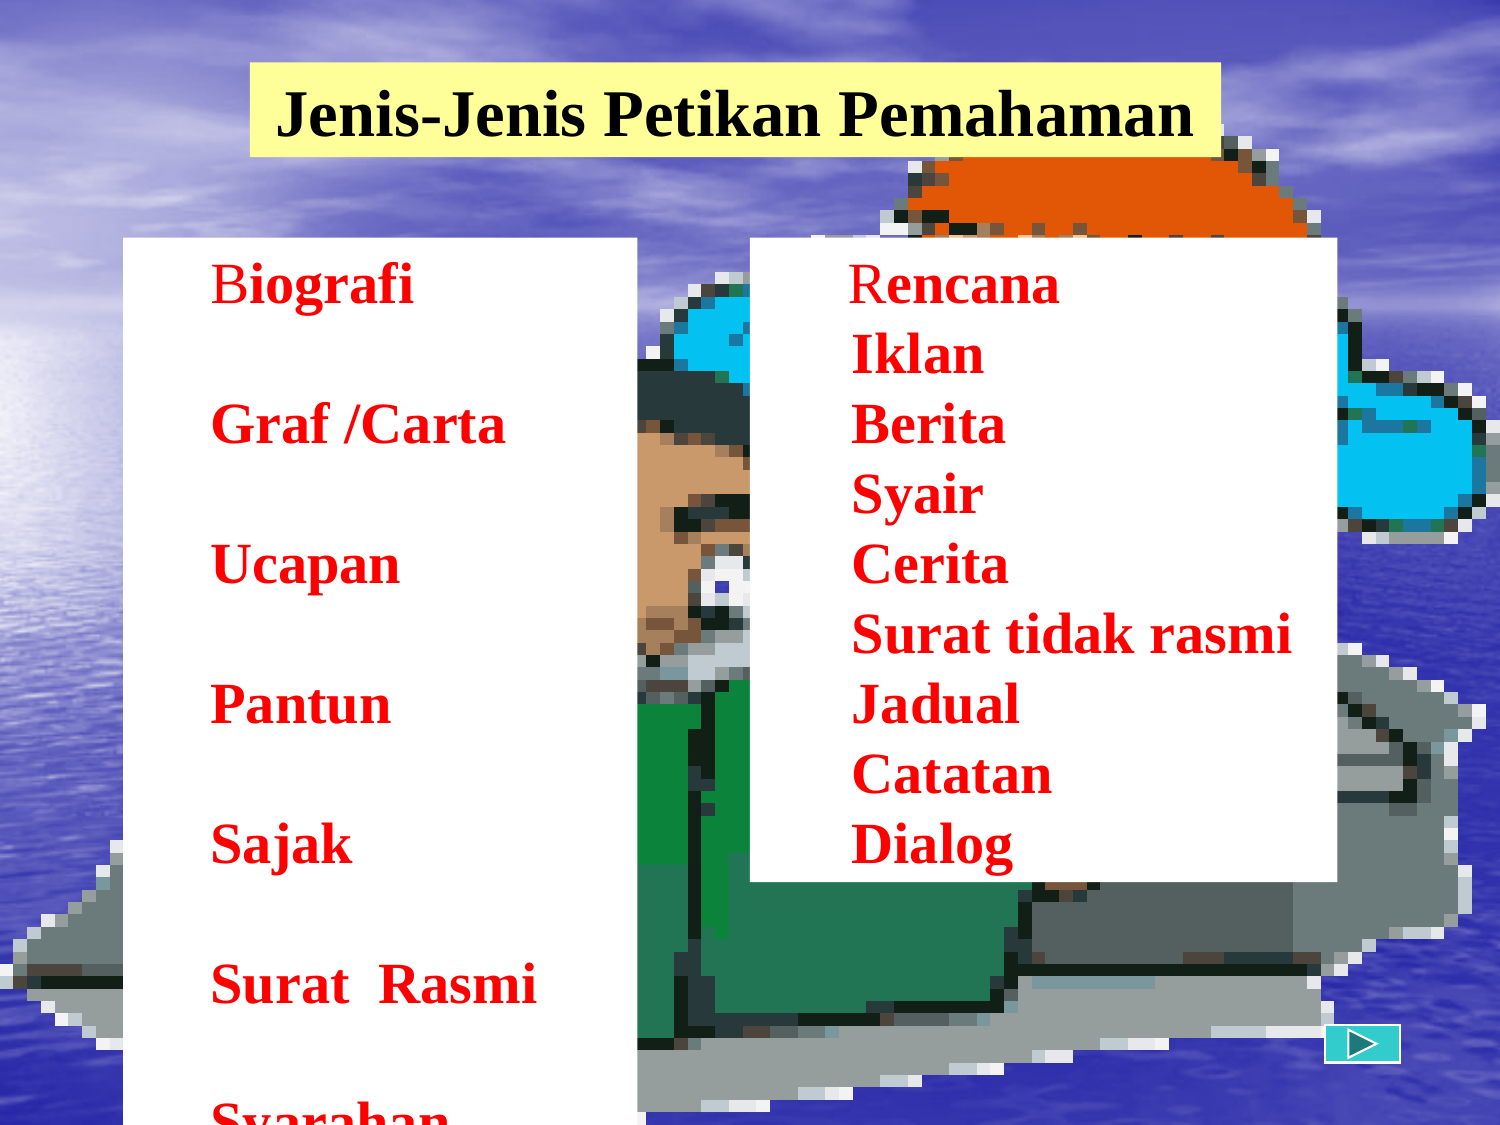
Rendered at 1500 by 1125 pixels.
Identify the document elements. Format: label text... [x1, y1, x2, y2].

text_box Jenis-Jenis Petikan Pemahaman [249, 62, 1222, 110]
picture [0, 112, 1500, 1125]
